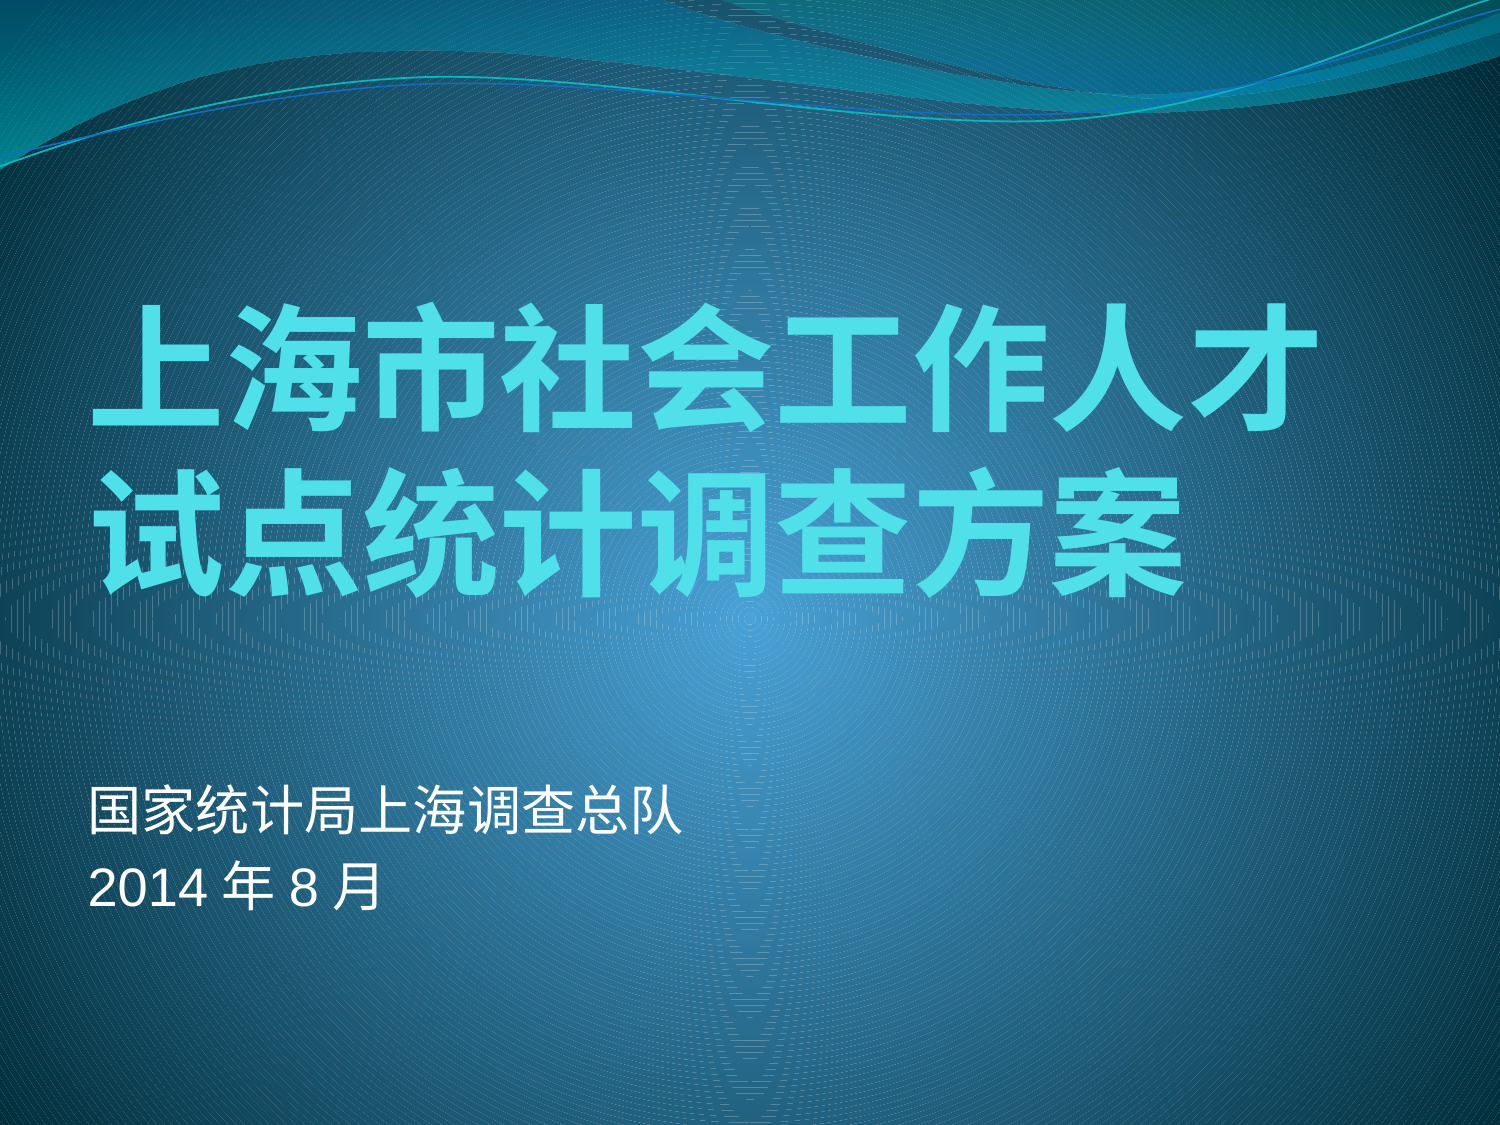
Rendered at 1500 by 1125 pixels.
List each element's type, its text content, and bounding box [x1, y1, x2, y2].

title 上海市社会工作人才 试点统计调查方案 [87, 312, 1376, 613]
subtitle 国家统计局上海调查总队 2014年8月 [87, 617, 1376, 1012]
